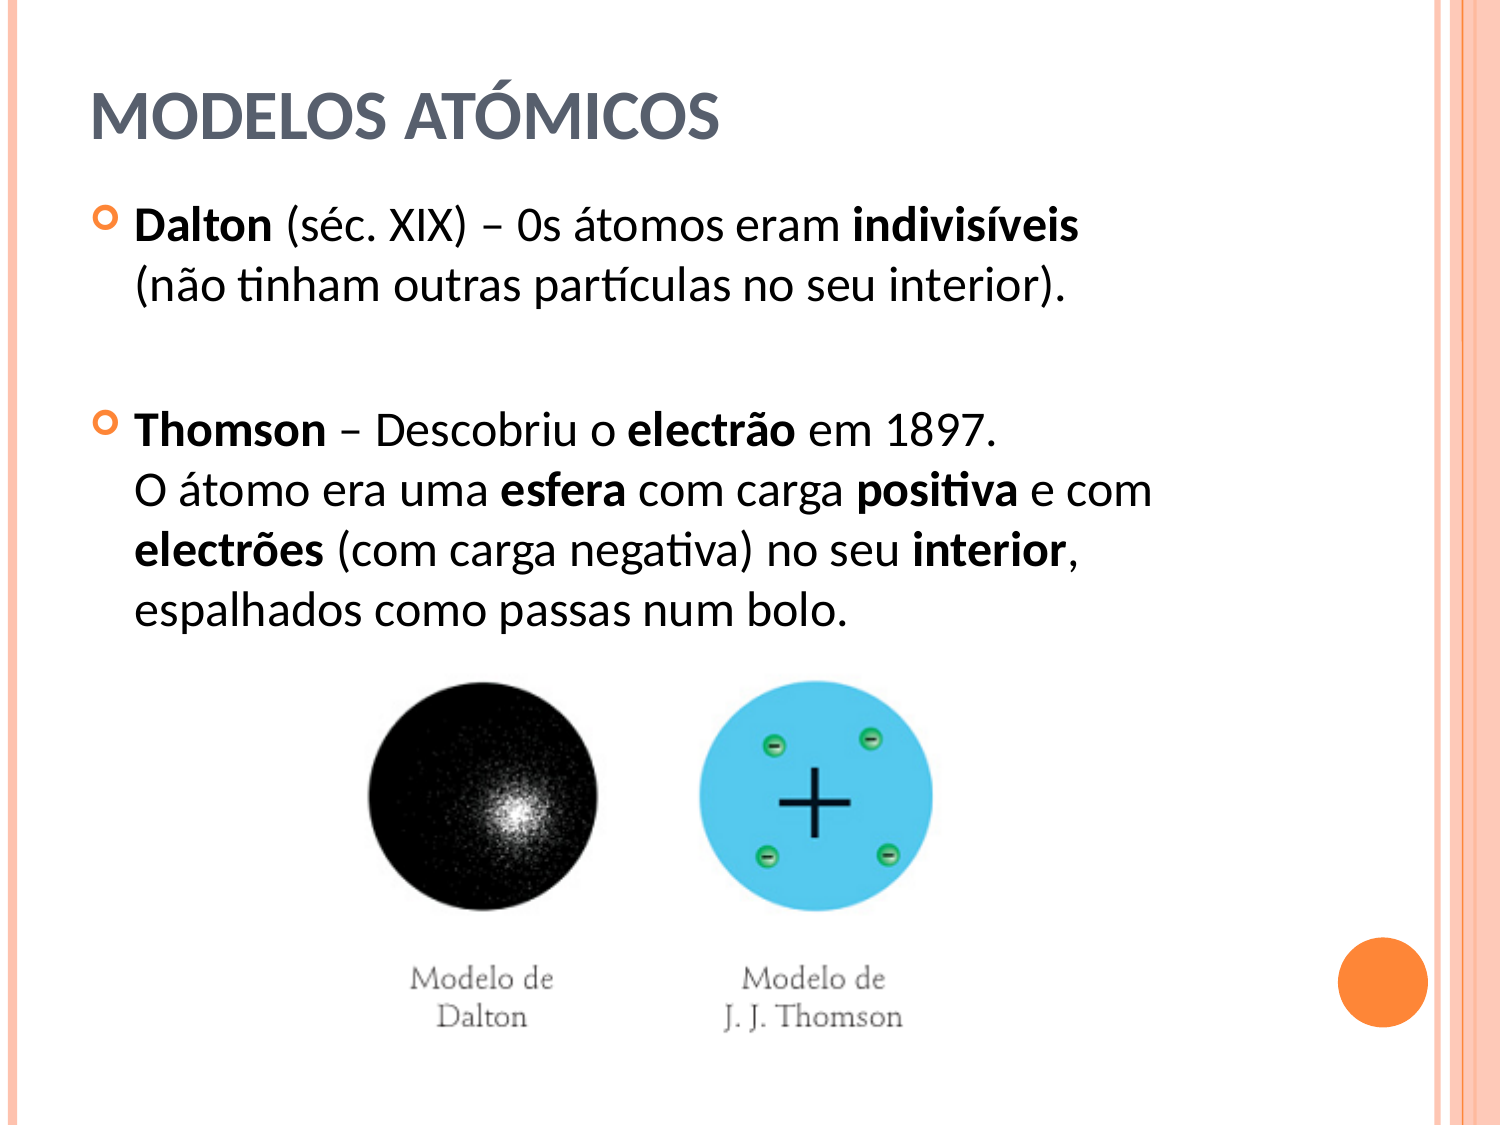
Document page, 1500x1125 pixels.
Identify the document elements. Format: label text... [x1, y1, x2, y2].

title Modelos atómicos [75, 45, 1300, 161]
picture [342, 648, 951, 1059]
list Dalton (séc. XIX) – 0s átomos eram indivisíveis (não tinham outras partículas no seu interior). Thomson – Descobriu o electrão em 1897. O átomo era uma esfera com carga positiva e com electrões (com carga negativa) no seu interior, espalhados como passas num bolo. [75, 184, 1329, 984]
